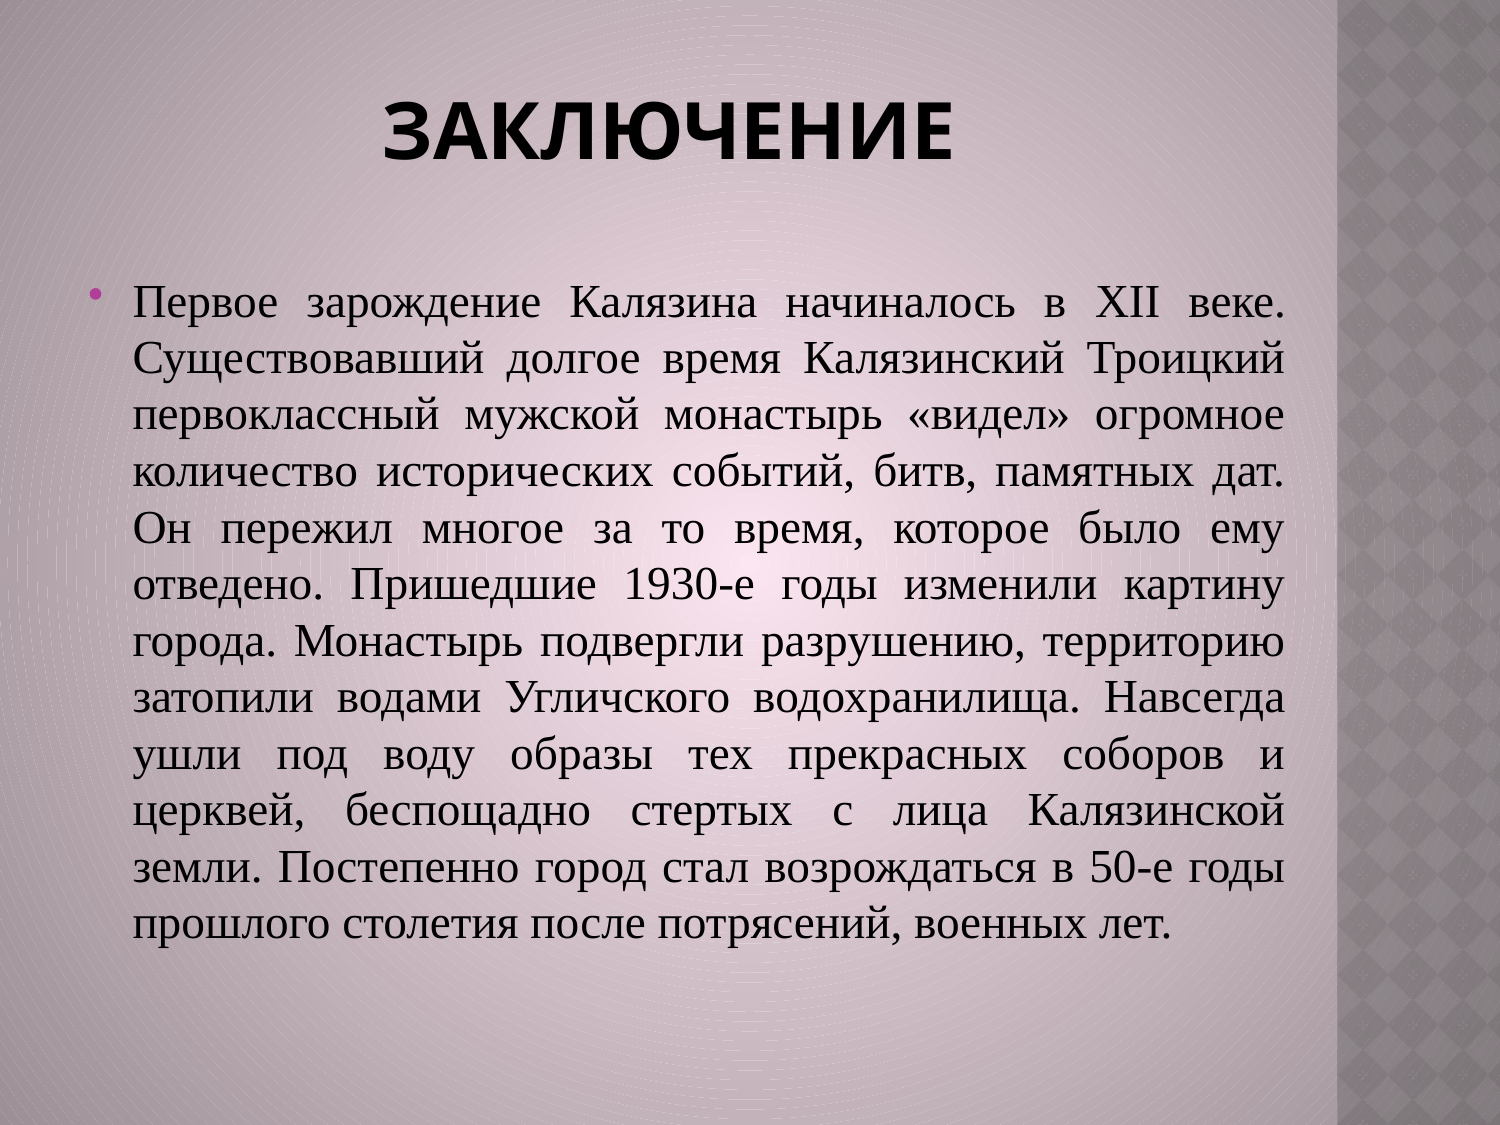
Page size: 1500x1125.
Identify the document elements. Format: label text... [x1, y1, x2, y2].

list Первое зарождение Калязина начиналось в XII веке. Существовавший долгое время Калязинский Троицкий первоклассный мужской монастырь «видел» огромное количество исторических событий, битв, памятных дат. Он пережил многое за то время, которое было ему отведено. Пришедшие 1930-е годы изменили картину города. Монастырь подвергли разрушению, территорию затопили водами Угличского водохранилища. Навсегда ушли под воду образы тех прекрасных соборов и церквей, беспощадно стертых с лица Калязинской земли. Постепенно город стал возрождаться в 50-е годы прошлого столетия после потрясений, военных лет. [75, 262, 1301, 1005]
title Заключение [75, 52, 1263, 176]
